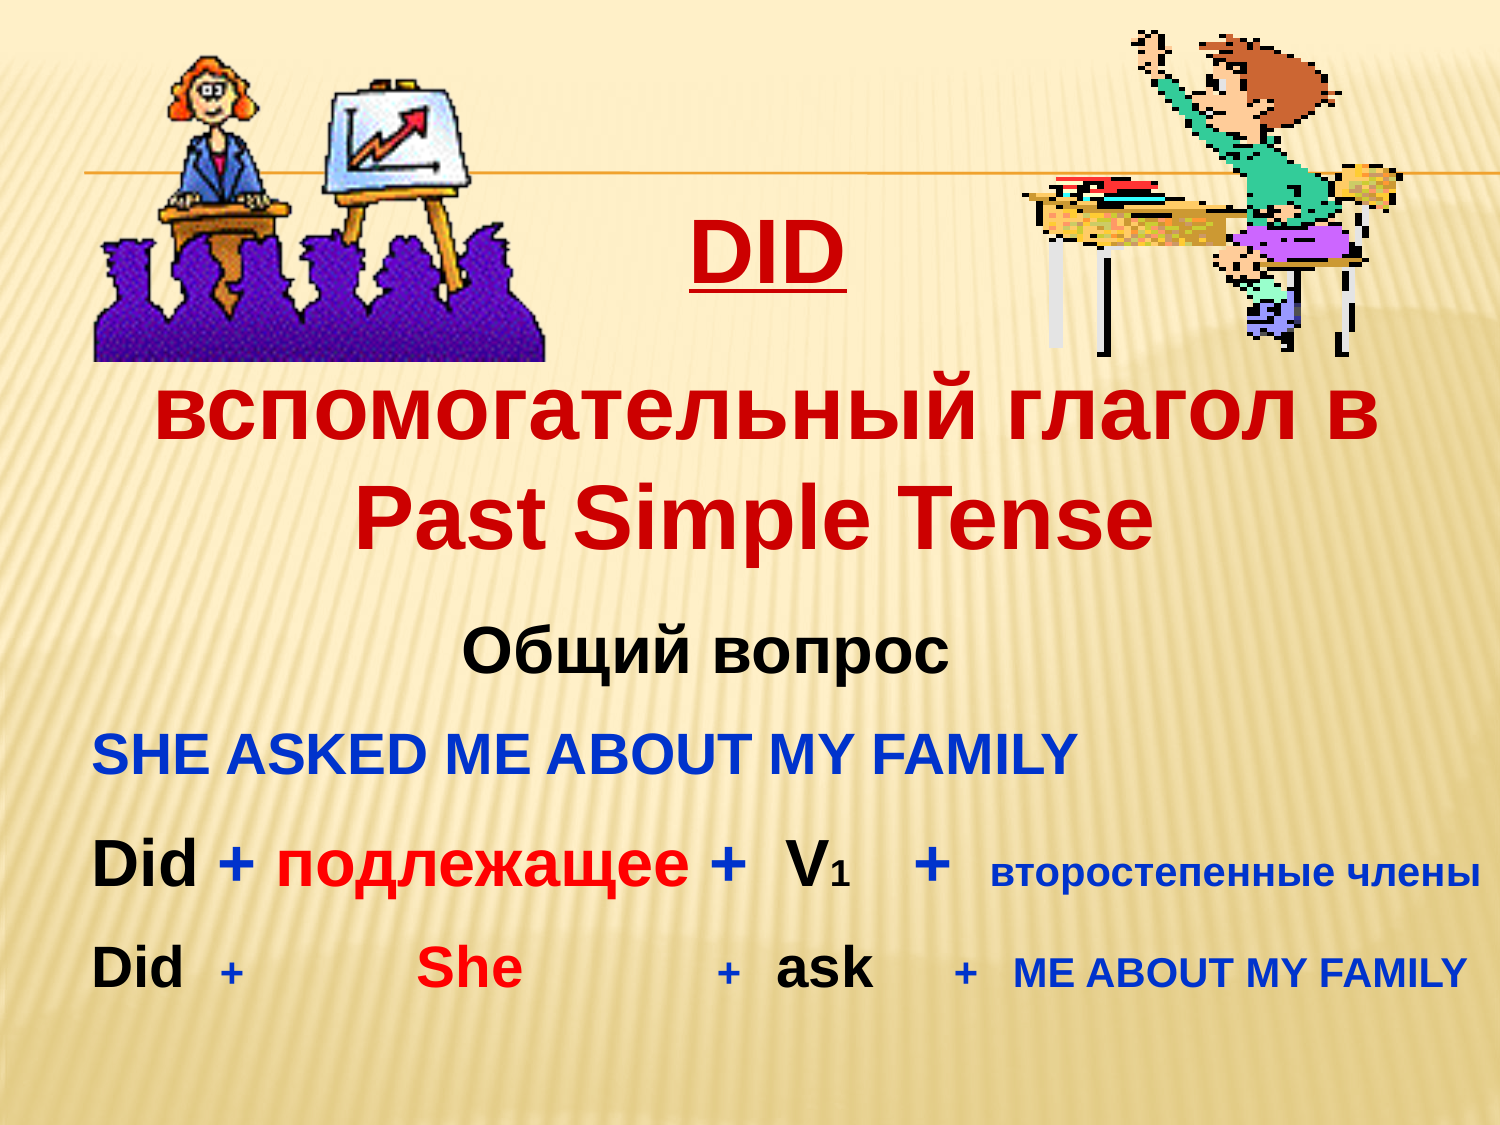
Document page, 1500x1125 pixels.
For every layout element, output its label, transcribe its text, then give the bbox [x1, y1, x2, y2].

text_box Общий вопрос SHE ASKED ME ABOUT MY FAMILY Did + подлежащее + V1 + второстепенные члены Did + She + ask + ME ABOUT MY FAMILY [76, 599, 1500, 1077]
text_box DID вспомогательный глагол в Past Simple Tense [76, 184, 1459, 575]
picture [1009, 30, 1424, 357]
picture [88, 30, 550, 362]
